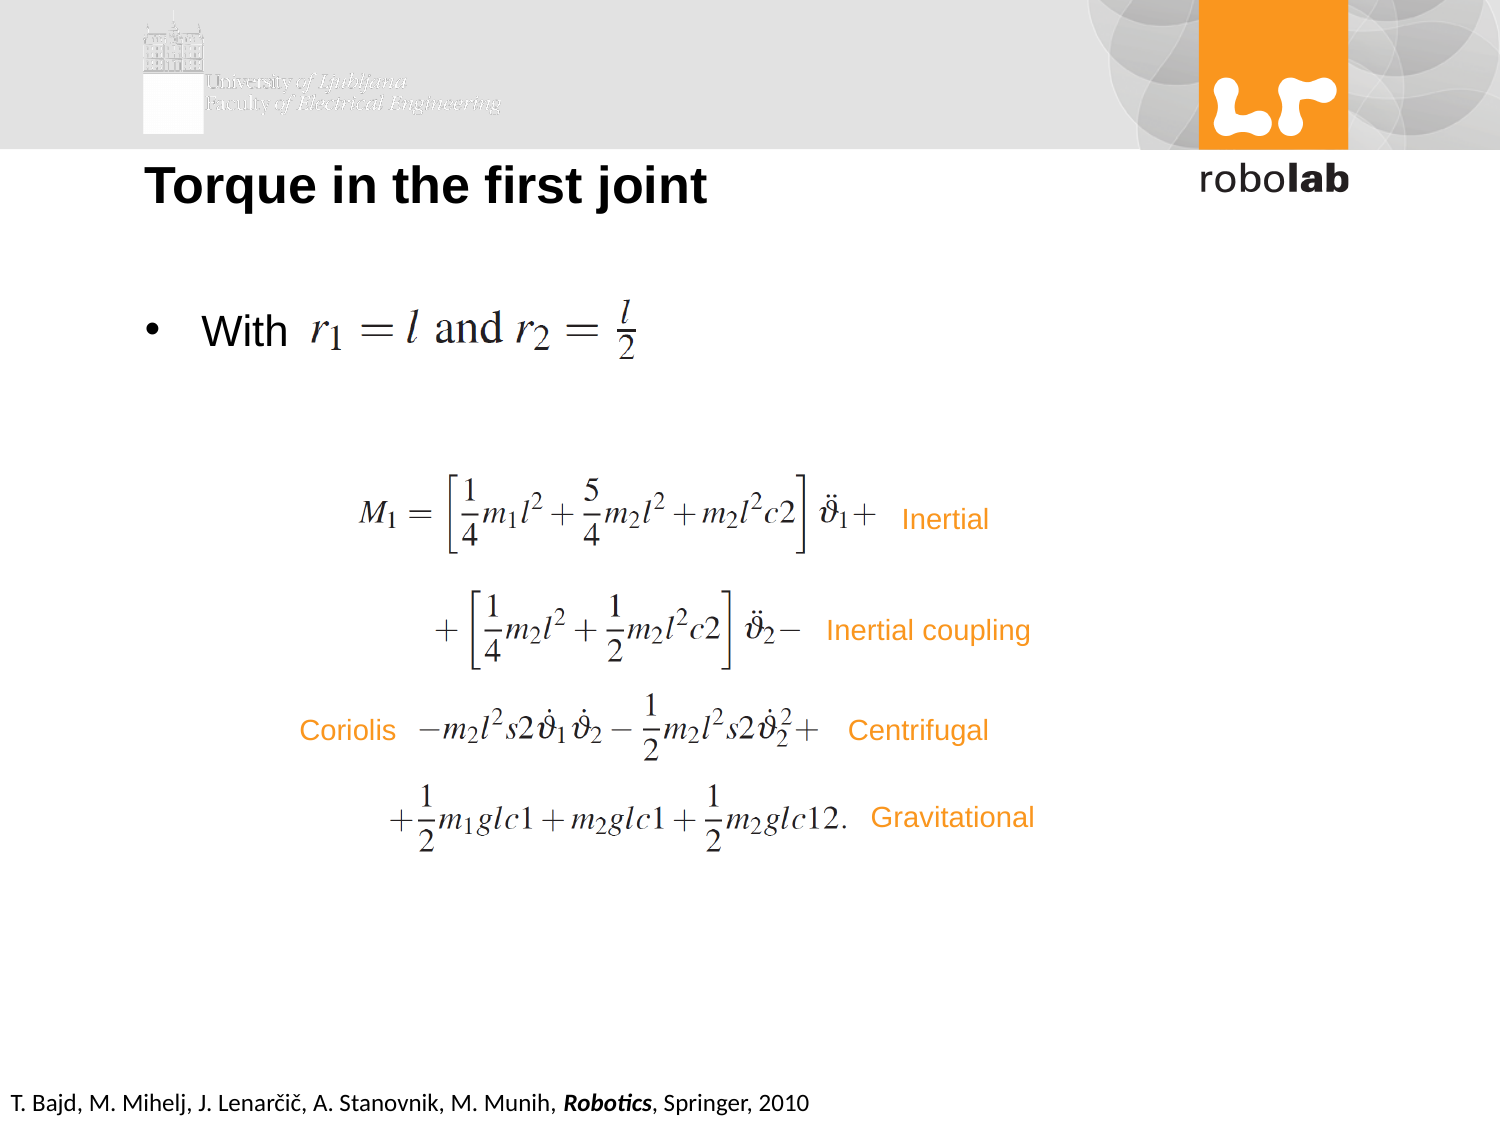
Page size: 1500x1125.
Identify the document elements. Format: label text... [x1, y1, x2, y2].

picture [348, 457, 885, 860]
text_box Centrifugal [888, 704, 1005, 754]
list With [129, 295, 1311, 1034]
picture [307, 295, 641, 362]
picture [998, 0, 1500, 196]
text_box Inertial coupling [888, 603, 1047, 654]
text_box Inertial [888, 493, 1005, 543]
text_box Gravitational [888, 791, 1051, 842]
title Torque in the first joint [129, 94, 1311, 272]
picture [143, 10, 501, 94]
text_box Coriolis [284, 704, 342, 754]
